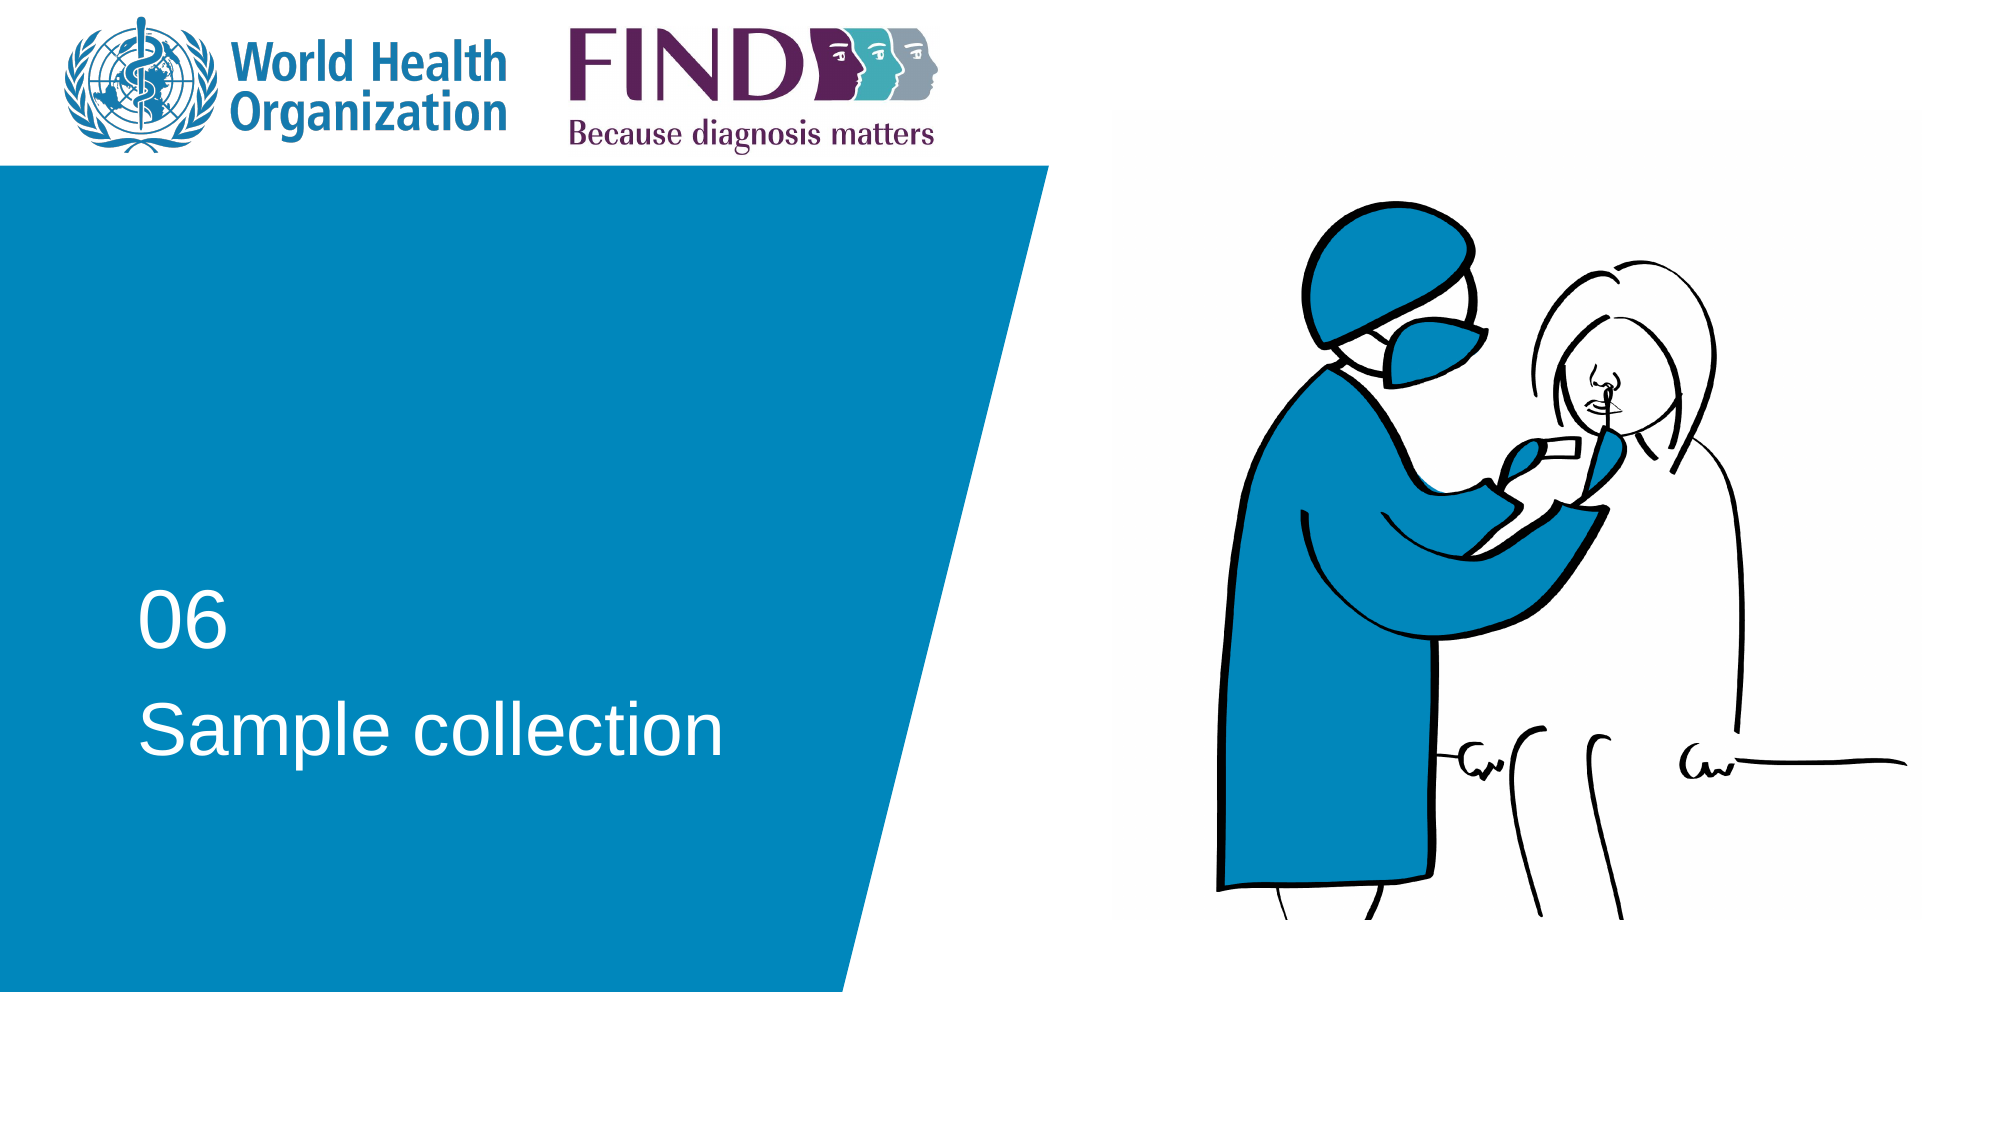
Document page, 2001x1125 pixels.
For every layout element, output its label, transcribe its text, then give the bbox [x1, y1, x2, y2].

picture [1112, 110, 1922, 920]
subtitle Sample collection [137, 691, 793, 863]
picture [40, 12, 529, 157]
title 06 [137, 184, 891, 667]
picture [568, 26, 940, 157]
